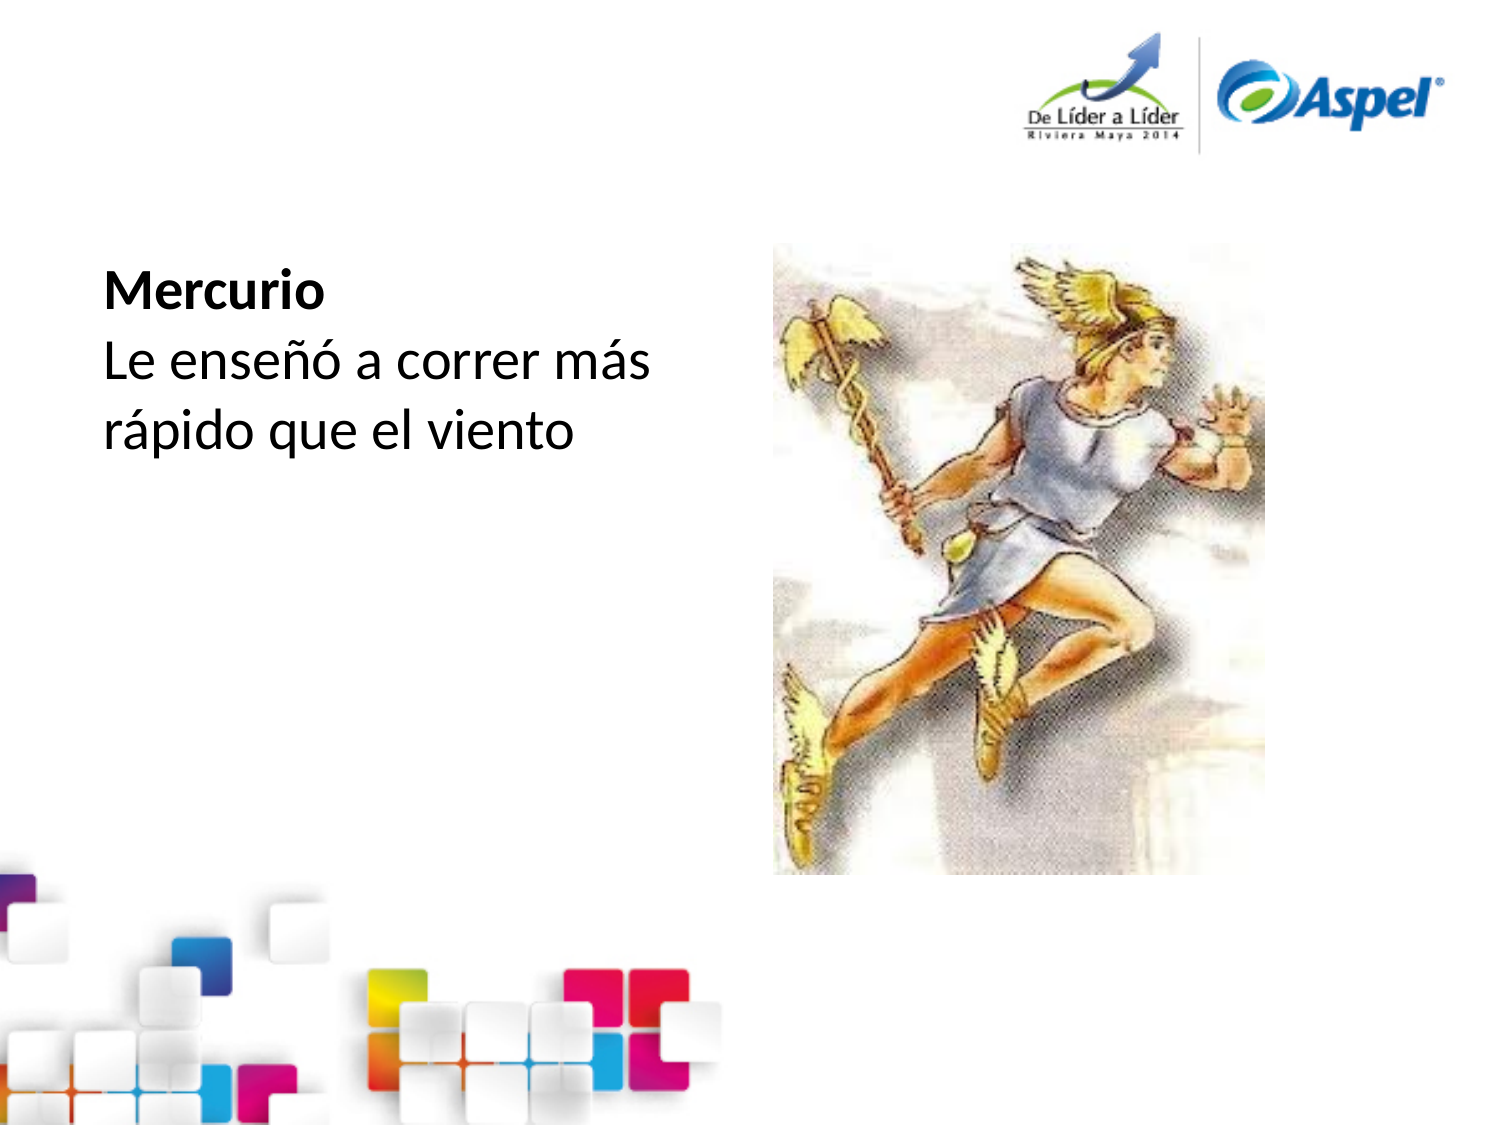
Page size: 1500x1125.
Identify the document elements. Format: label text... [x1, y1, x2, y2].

picture [0, 0, 1500, 1125]
text_box Mercurio Le enseñó a correr más rápido que el viento [88, 243, 703, 469]
